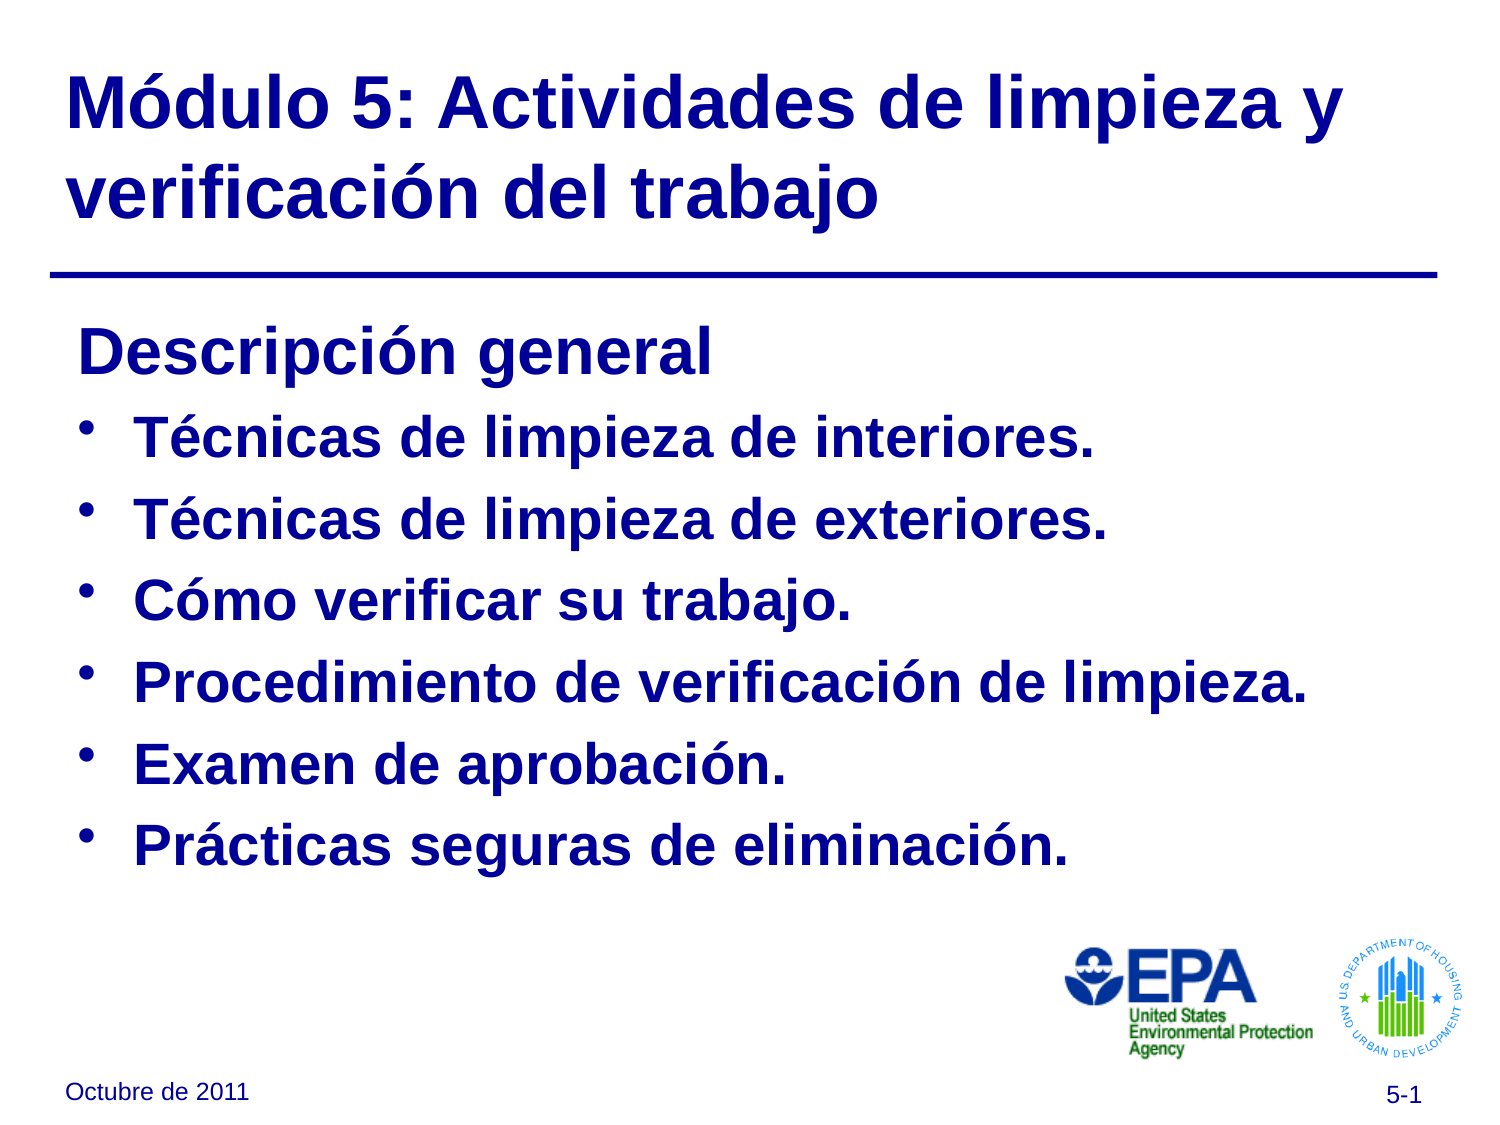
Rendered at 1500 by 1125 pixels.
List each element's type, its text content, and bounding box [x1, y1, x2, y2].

picture [1337, 937, 1463, 1059]
title Módulo 5: Actividades de limpieza y verificación del trabajo [49, 49, 1438, 238]
list Descripción general Técnicas de limpieza de interiores. Técnicas de limpieza de exteriores. Cómo verificar su trabajo. Procedimiento de verificación de limpieza. Examen de aprobación. Prácticas seguras de eliminación. [62, 299, 1451, 976]
slide_number 5-1 [1124, 1049, 1438, 1125]
picture [1062, 976, 1319, 1064]
slide_number Octubre de 2011 [49, 1049, 363, 1125]
